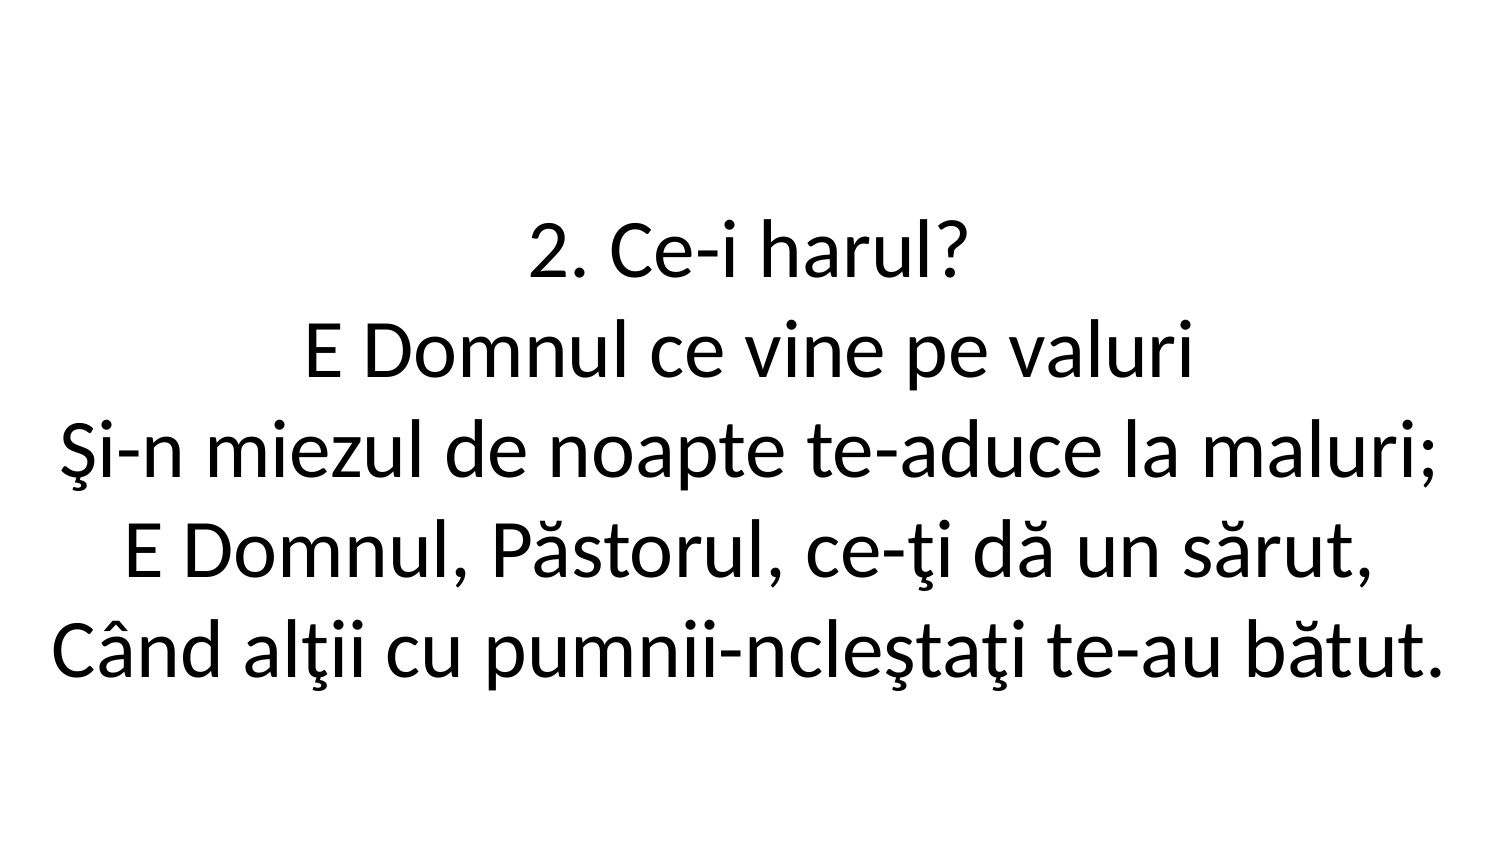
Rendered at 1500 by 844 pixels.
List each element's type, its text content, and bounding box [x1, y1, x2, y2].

text_box 2. Ce-i harul? E Domnul ce vine pe valuri Şi-n miezul de noapte te-aduce la maluri; E Domnul, Păstorul, ce-ţi dă un sărut, Când alţii cu pumnii-ncleştaţi te-au bătut. [37, 142, 1463, 702]
